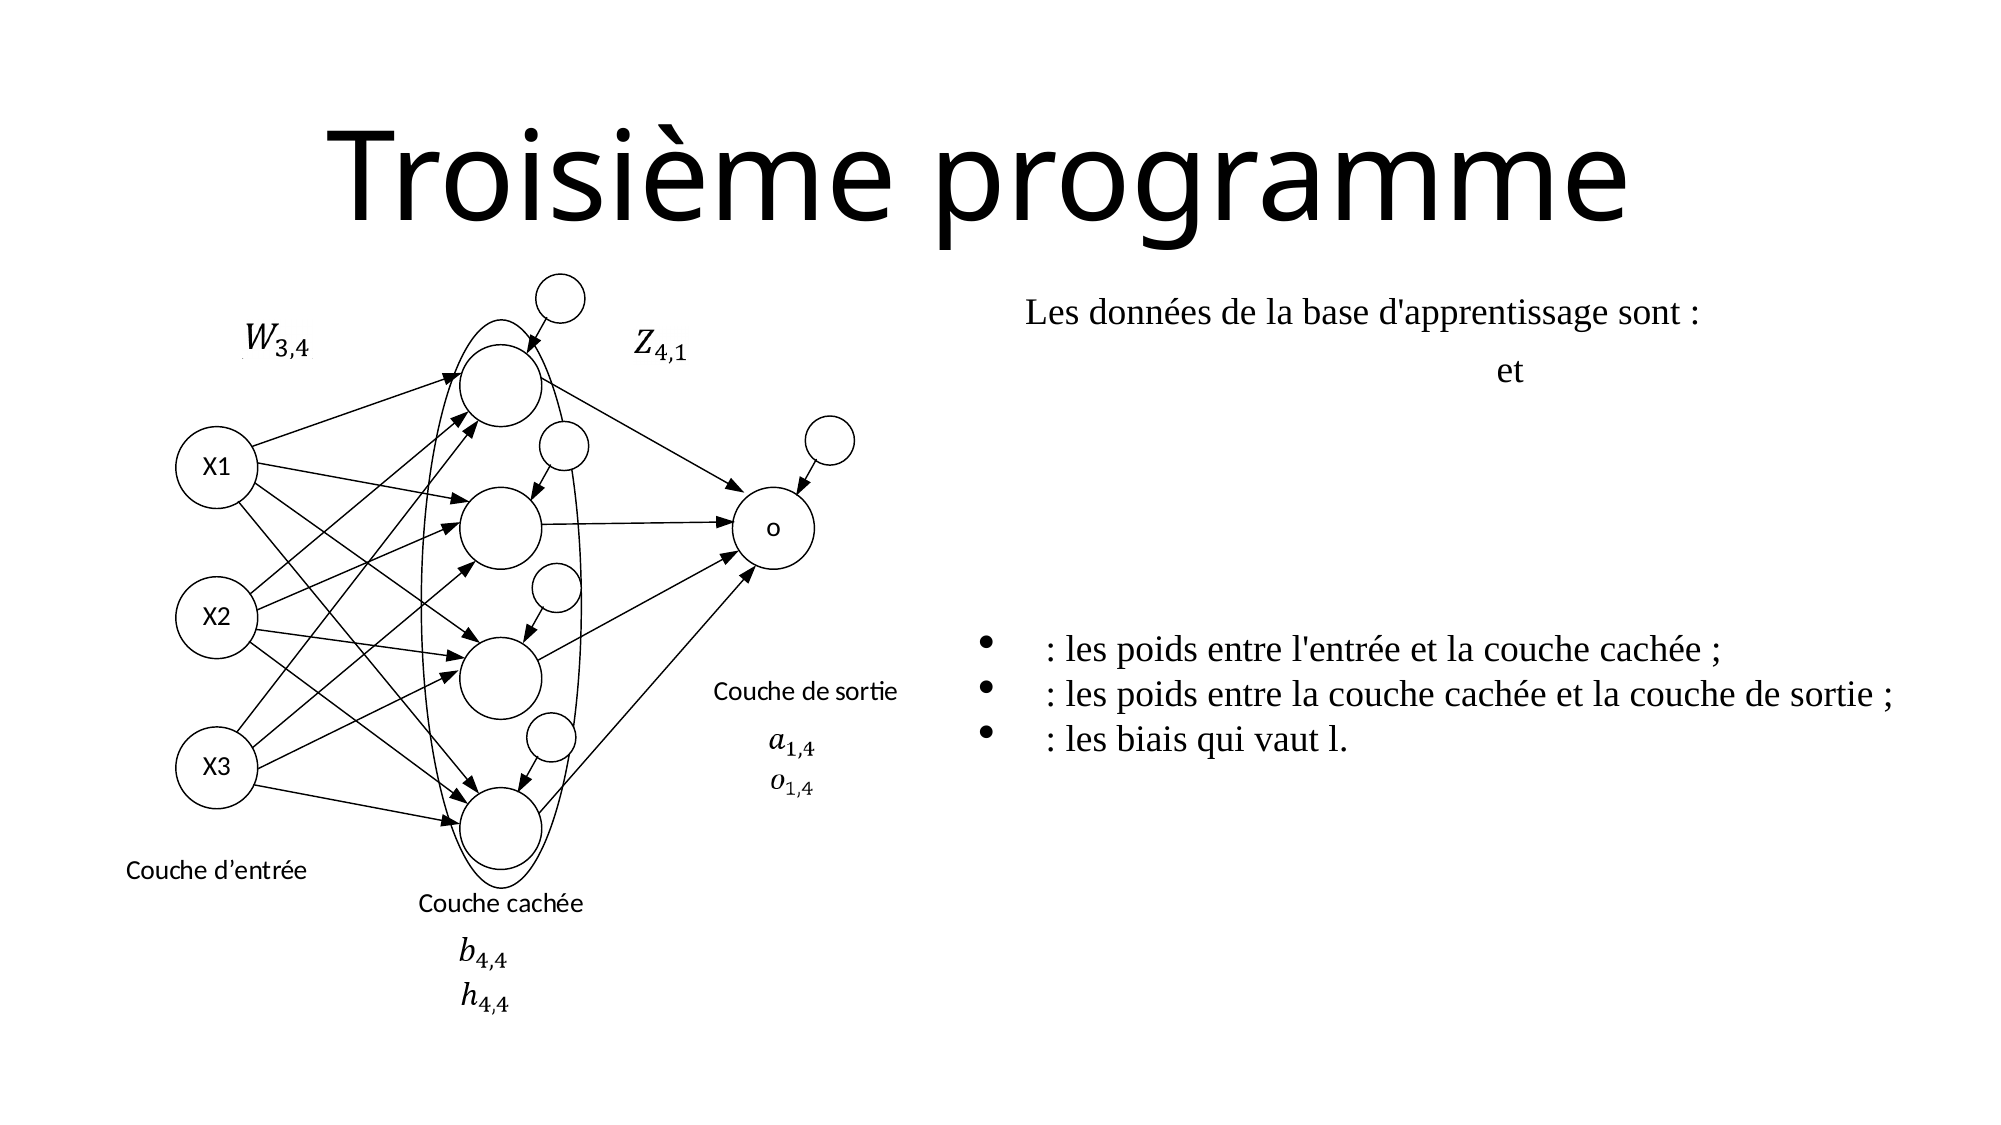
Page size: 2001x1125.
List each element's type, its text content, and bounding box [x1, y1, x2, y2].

text_box Troisième programme [117, 37, 1843, 255]
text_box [67, 271, 954, 1018]
